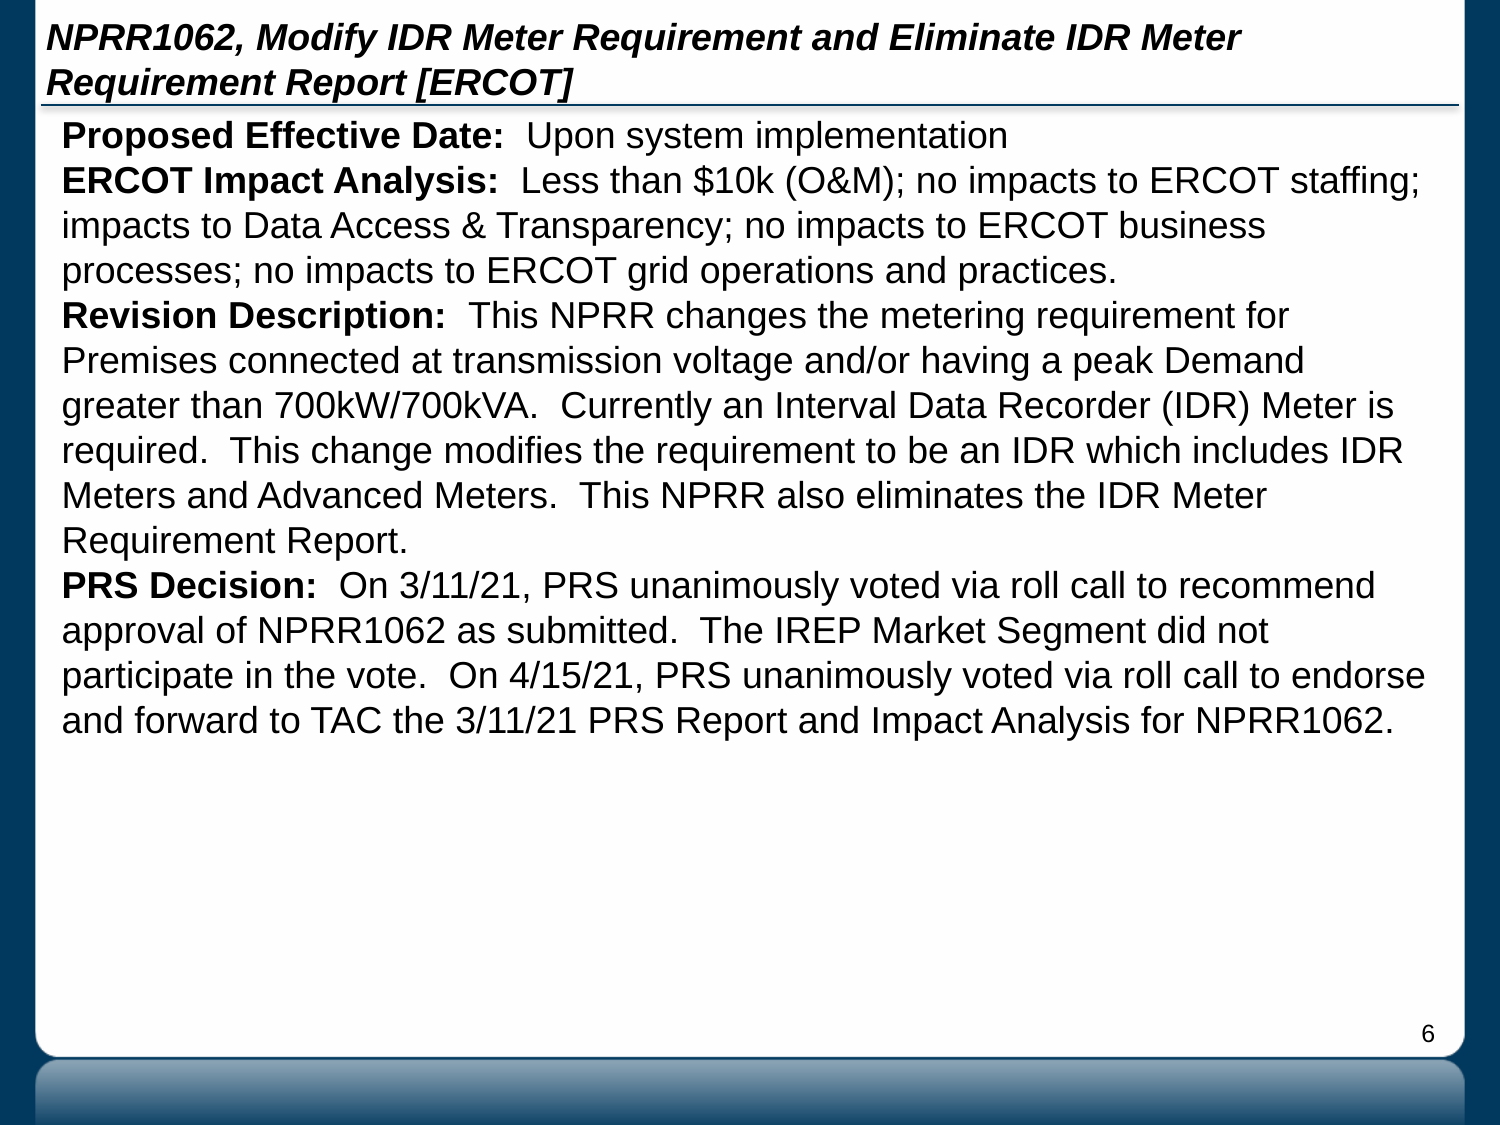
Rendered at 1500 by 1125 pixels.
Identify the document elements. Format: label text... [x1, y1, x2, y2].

text_box Proposed Effective Date: Upon system implementation ERCOT Impact Analysis: Less than $10k (O&M); no impacts to ERCOT staffing; impacts to Data Access & Transparency; no impacts to ERCOT business processes; no impacts to ERCOT grid operations and practices. Revision Description: This NPRR changes the metering requirement for Premises connected at transmission voltage and/or having a peak Demand greater than 700kW/700kVA. Currently an Interval Data Recorder (IDR) Meter is required. This change modifies the requirement to be an IDR which includes IDR Meters and Advanced Meters. This NPRR also eliminates the IDR Meter Requirement Report. PRS Decision: On 3/11/21, PRS unanimously voted via roll call to recommend approval of NPRR1062 as submitted. The IREP Market Segment did not participate in the vote. On 4/15/21, PRS unanimously voted via roll call to endorse and forward to TAC the 3/11/21 PRS Report and Impact Analysis for NPRR1062. [46, 103, 1447, 749]
title NPRR1062, Modify IDR Meter Requirement and Eliminate IDR Meter Requirement Report [ERCOT] [31, 20, 1464, 97]
picture [35, 0, 1465, 1125]
